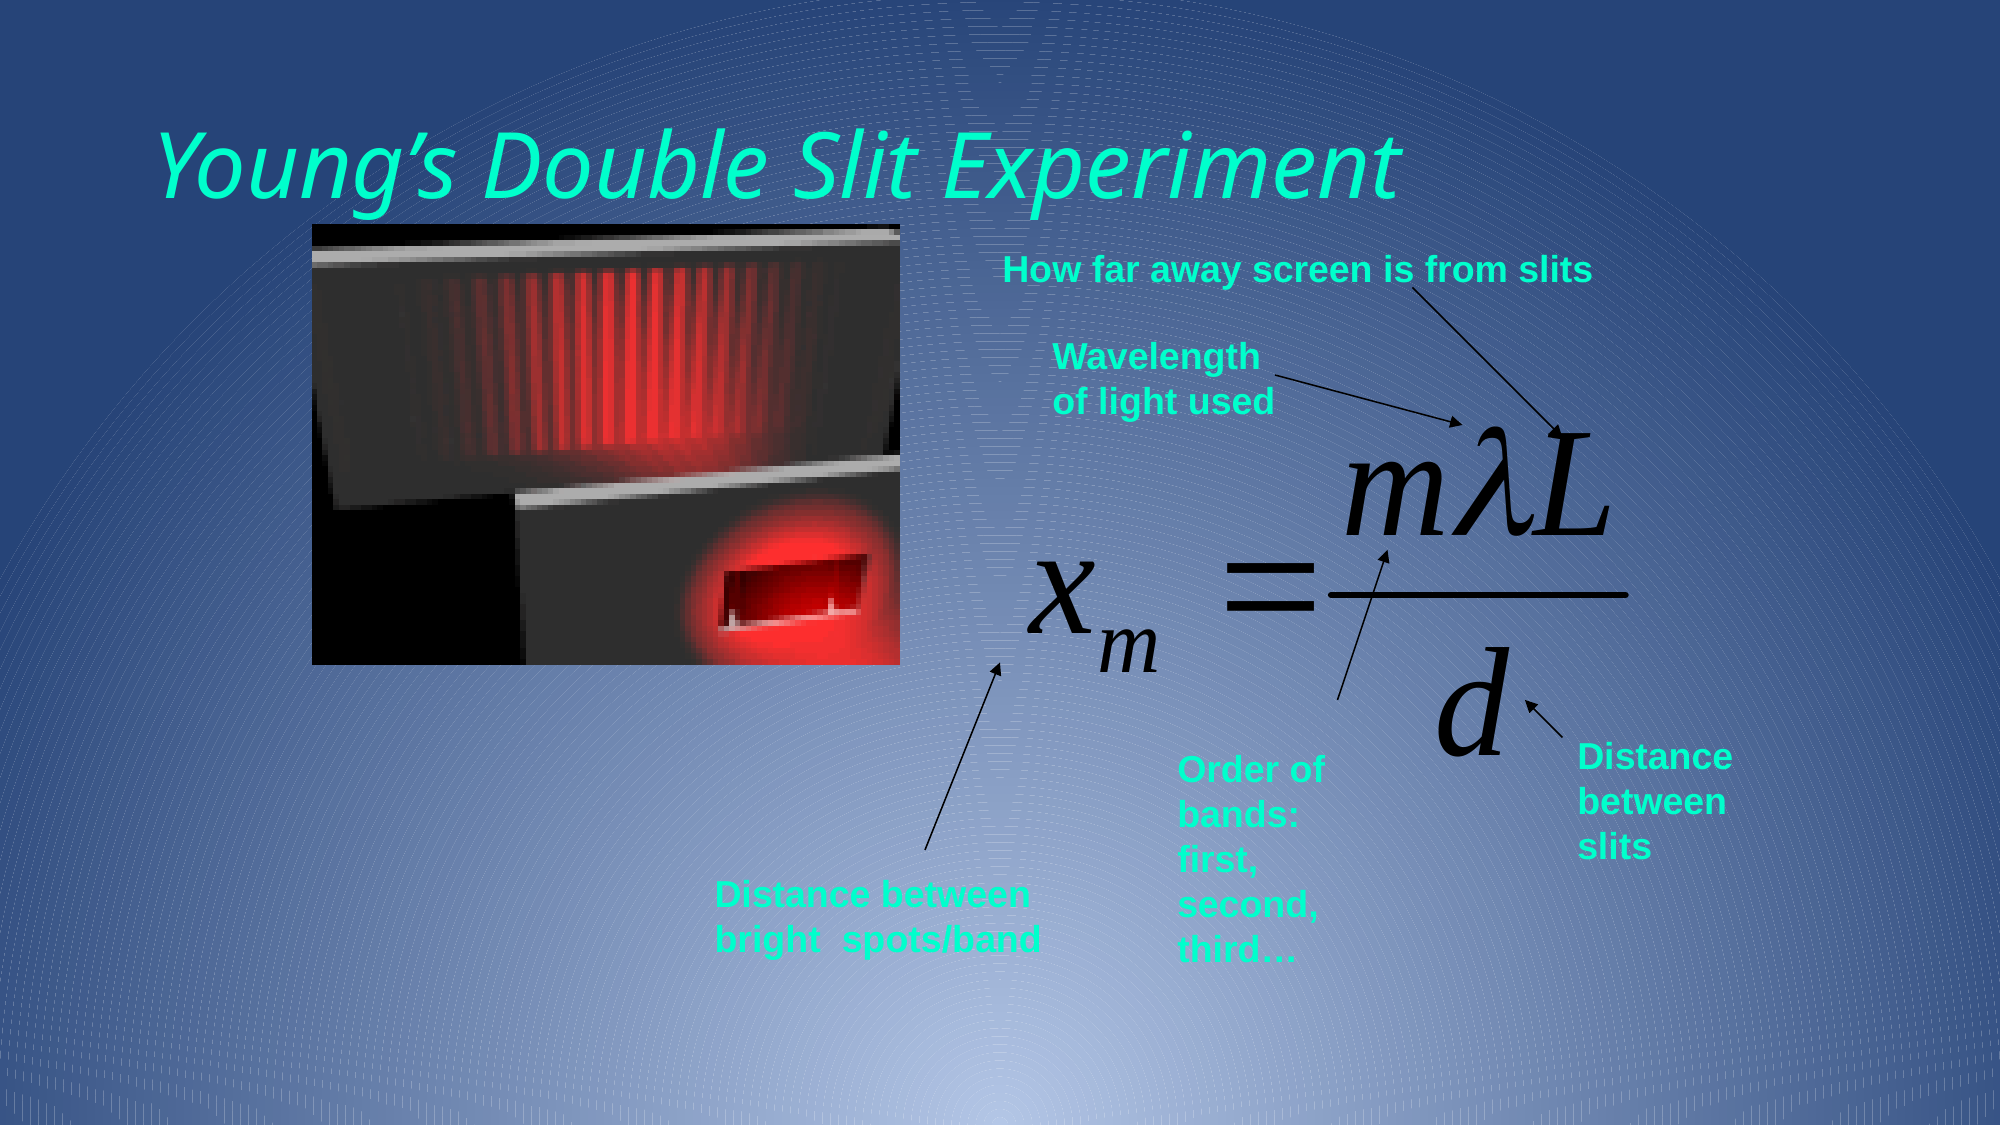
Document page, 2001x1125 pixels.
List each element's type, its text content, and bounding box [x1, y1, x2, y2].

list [999, 387, 1663, 790]
text_box How far away screen is from slits [987, 237, 1688, 298]
text_box Distance between bright spots/band [699, 862, 1138, 968]
title Young’s Double Slit Experiment [137, 59, 1863, 278]
text_box Wavelength of light used [1037, 324, 1300, 387]
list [312, 224, 900, 665]
text_box Distance between slits [1562, 724, 1750, 875]
text_box [924, 663, 999, 851]
text_box Order of bands: first, second, third… [1162, 790, 1400, 978]
